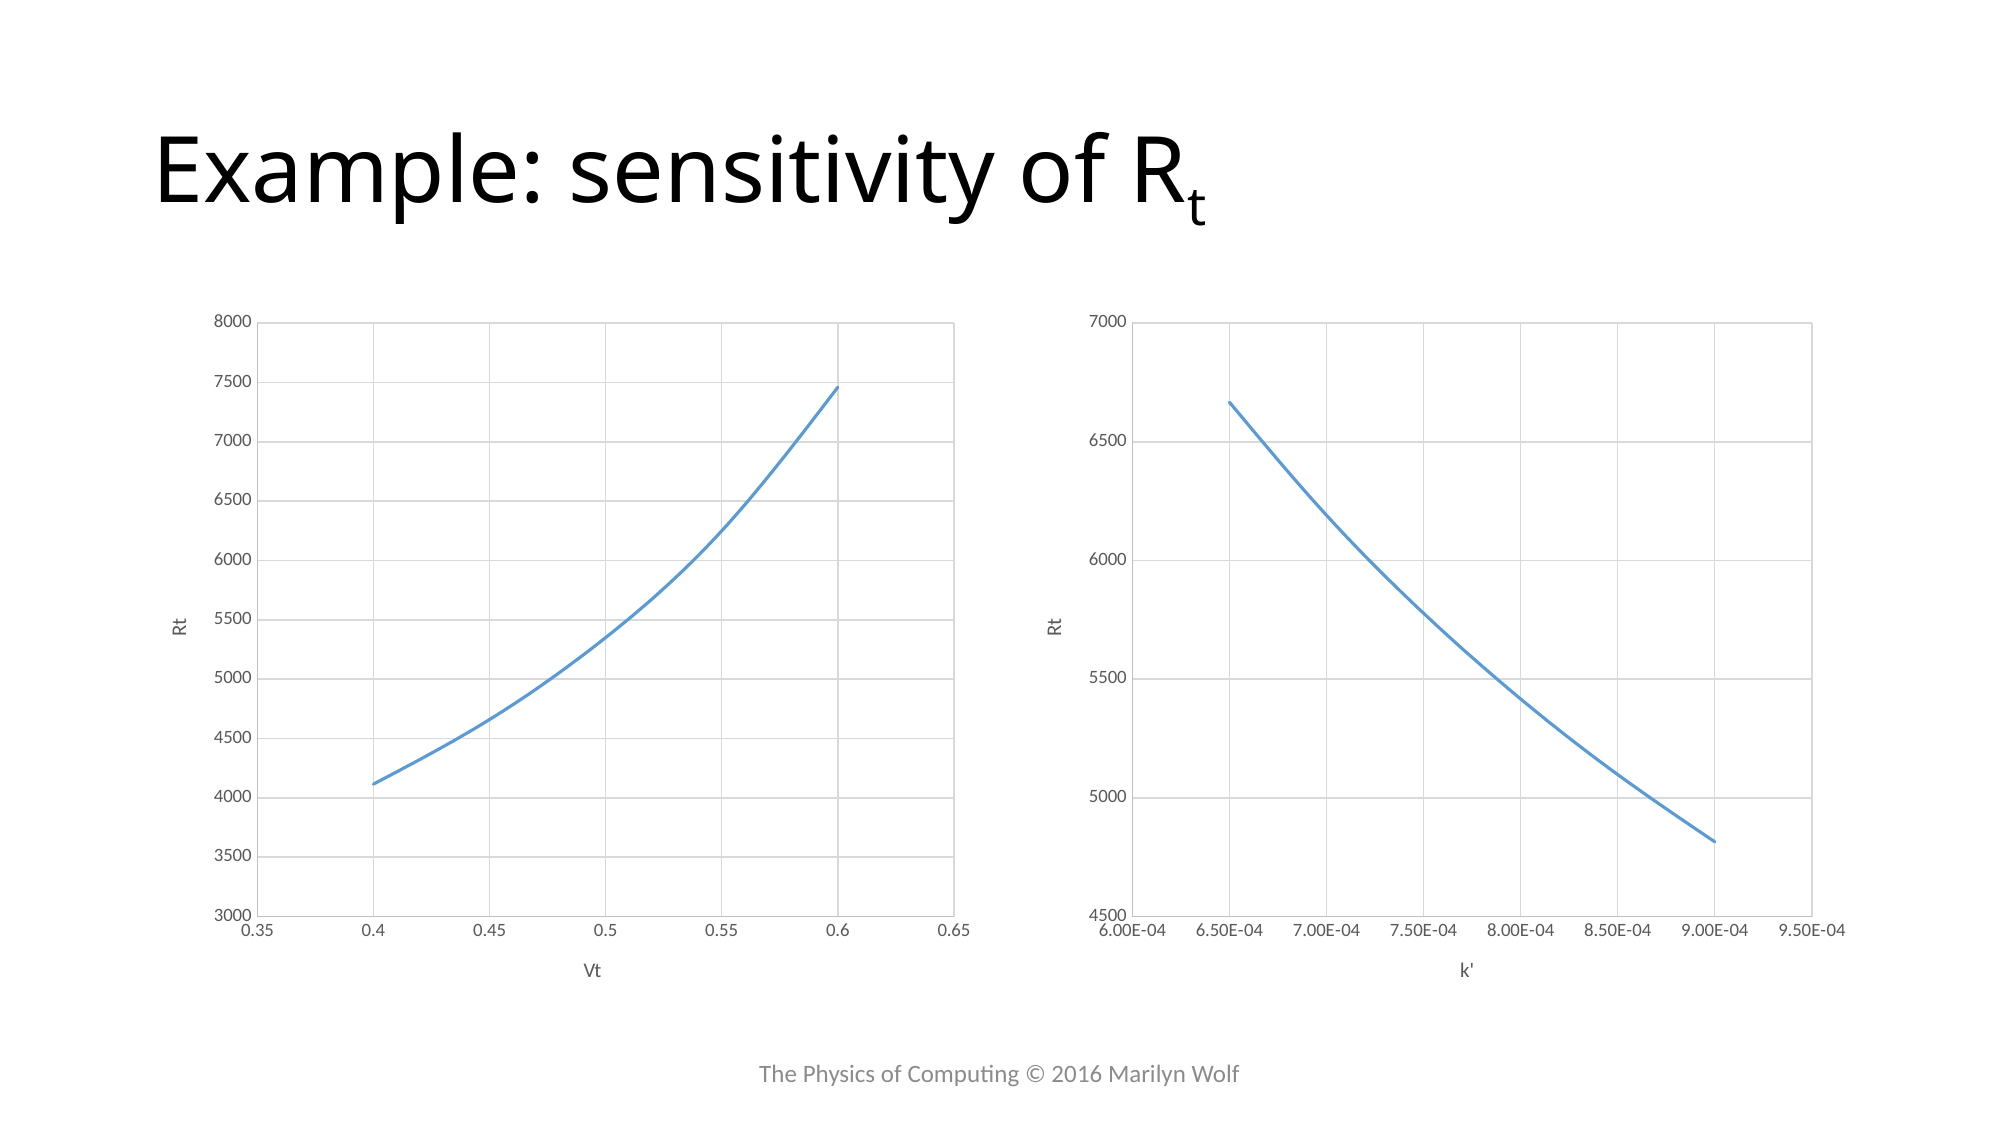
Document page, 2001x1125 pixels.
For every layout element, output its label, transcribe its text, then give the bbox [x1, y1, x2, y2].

footer The Physics of Computing © 2016 Marilyn Wolf [662, 1042, 1338, 1103]
chart [137, 299, 988, 1014]
title Example: sensitivity of Rt [137, 59, 1863, 278]
chart [1012, 299, 1863, 1014]
